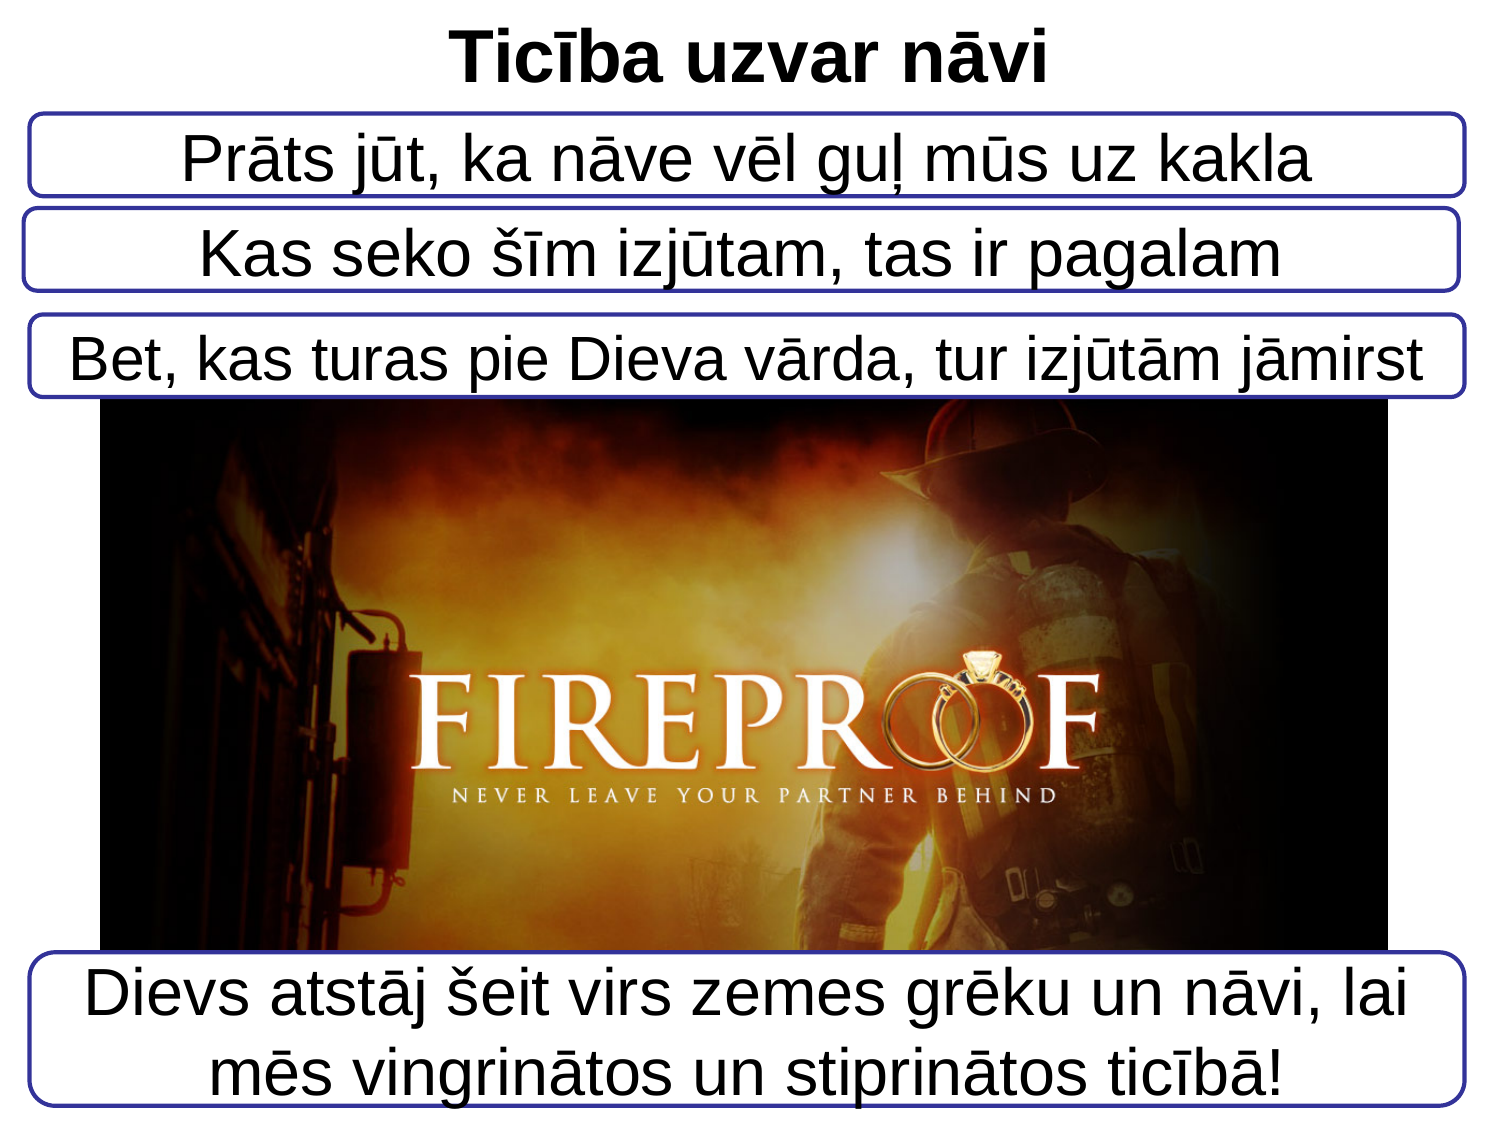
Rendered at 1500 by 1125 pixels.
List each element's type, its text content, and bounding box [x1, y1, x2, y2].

picture [100, 385, 1389, 1060]
text_box Dievs atstāj šeit virs zemes grēku un nāvi, lai mēs vingrinātos un stiprinātos ticībā! [27, 950, 1467, 1108]
text_box Kas seko šīm izjūtam, tas ir pagalam [21, 205, 1461, 293]
text_box Ticība uzvar nāvi [0, 0, 1500, 105]
text_box Bet, kas turas pie Dieva vārda, tur izjūtām jāmirst [27, 312, 1467, 400]
text_box Prāts jūt, ka nāve vēl guļ mūs uz kakla [27, 111, 1467, 199]
